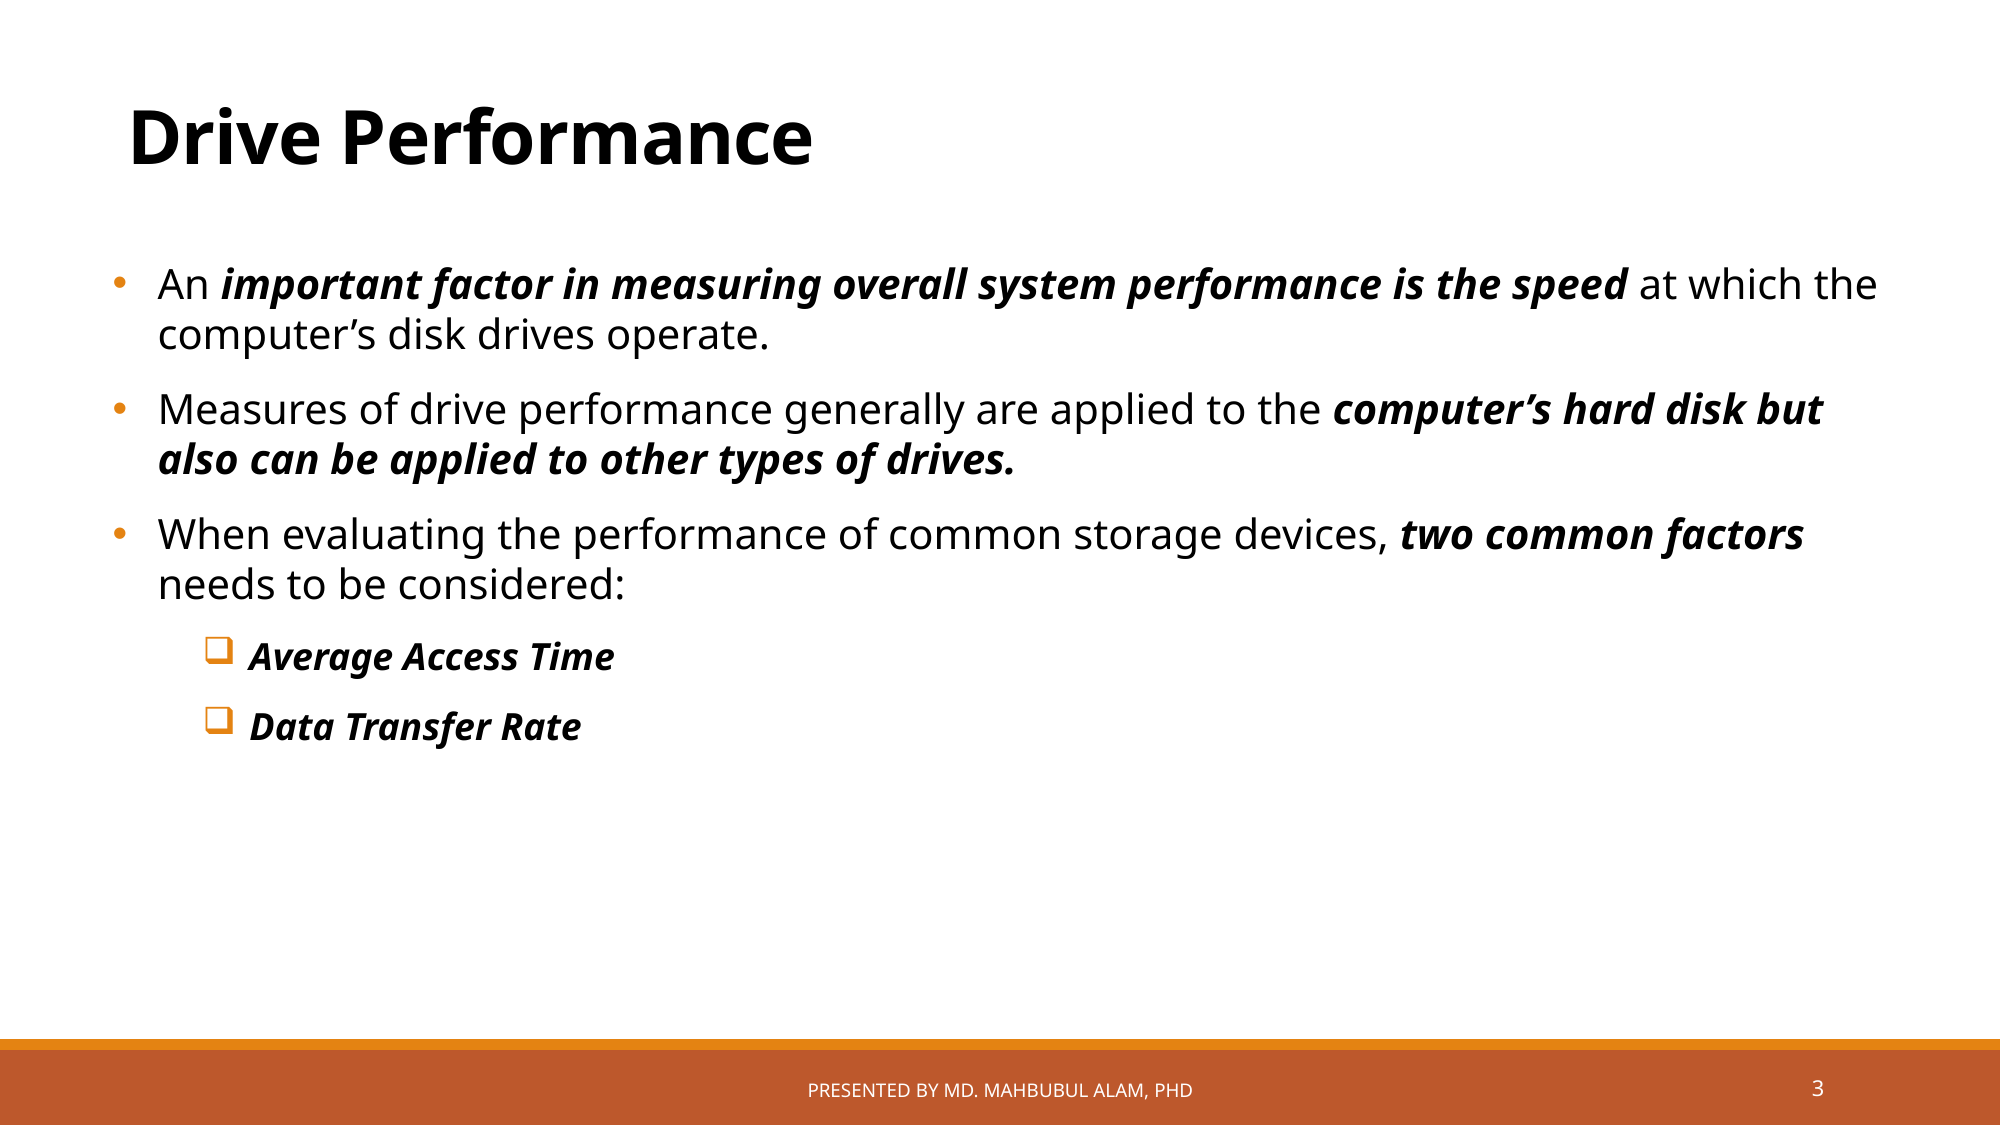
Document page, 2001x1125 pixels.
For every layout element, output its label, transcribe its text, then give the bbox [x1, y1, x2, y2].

slide_number 3 [1624, 1059, 1840, 1120]
footer Presented by Md. Mahbubul Alam, PhD [604, 1059, 1396, 1120]
list An important factor in measuring overall system performance is the speed at which the computer’s disk drives operate. Measures of drive performance generally are applied to the computer’s hard disk but also can be applied to other types of drives. When evaluating the performance of common storage devices, two common factors needs to be considered: Average Access Time Data Transfer Rate [112, 249, 1888, 963]
title Drive Performance [112, 75, 1830, 188]
